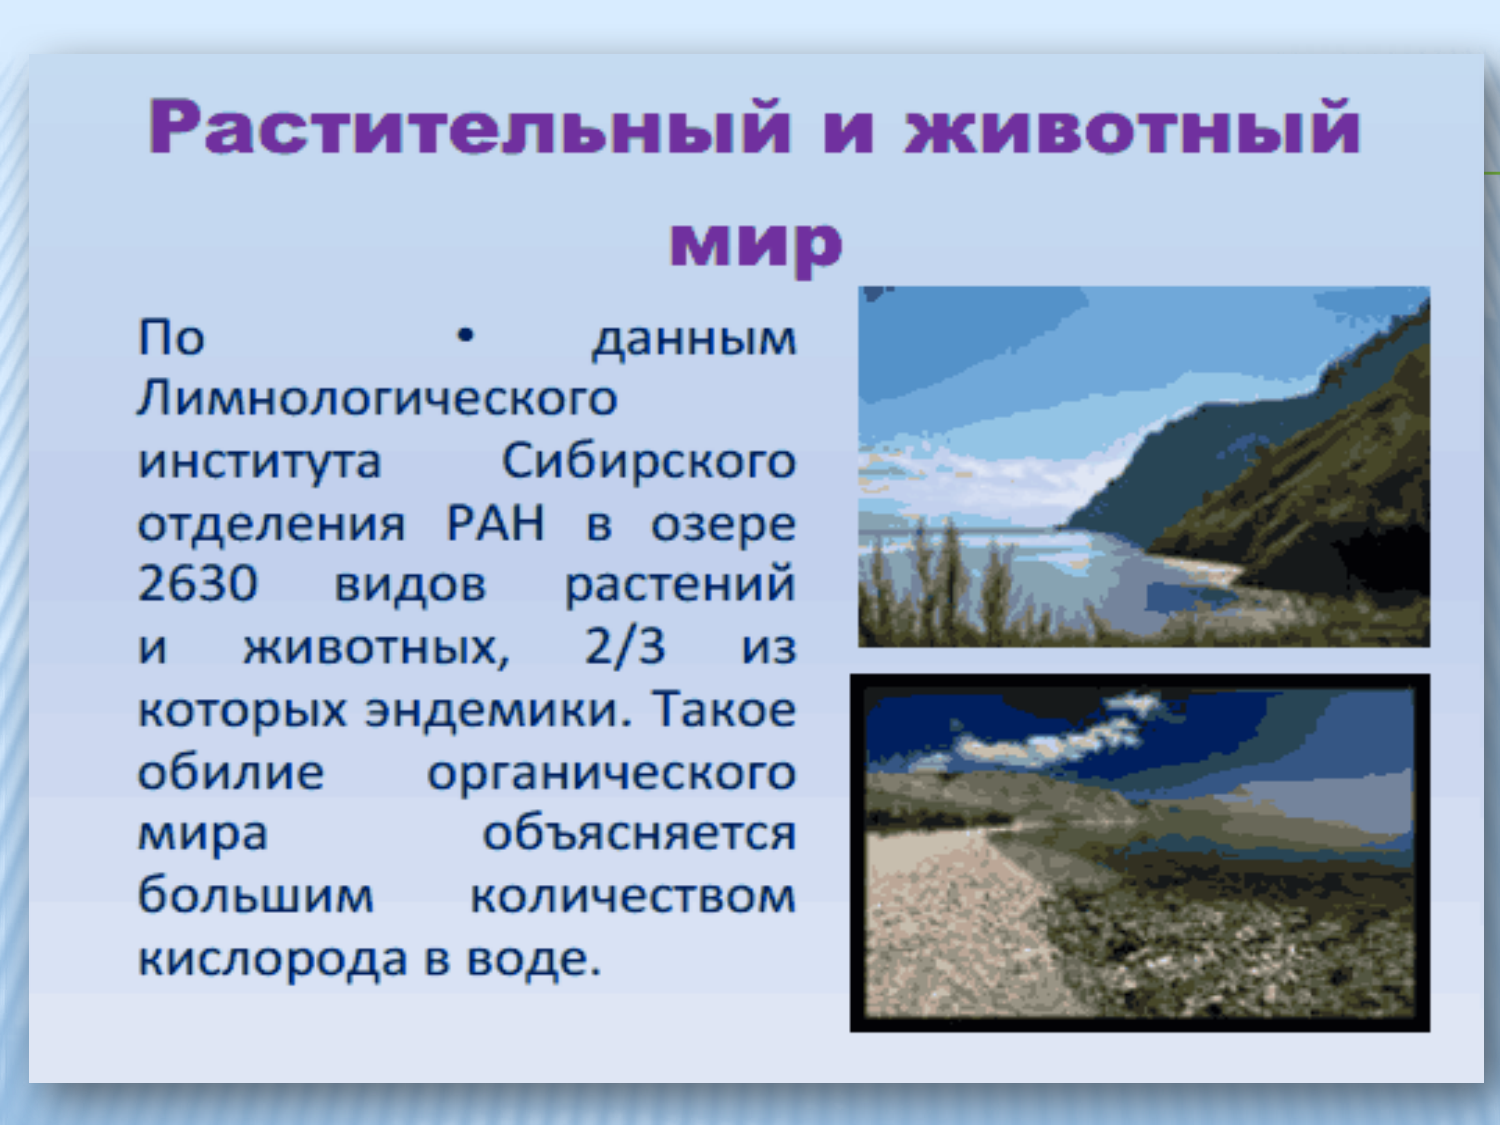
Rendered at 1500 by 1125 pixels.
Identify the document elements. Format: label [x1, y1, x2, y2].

picture [29, 54, 1484, 1083]
